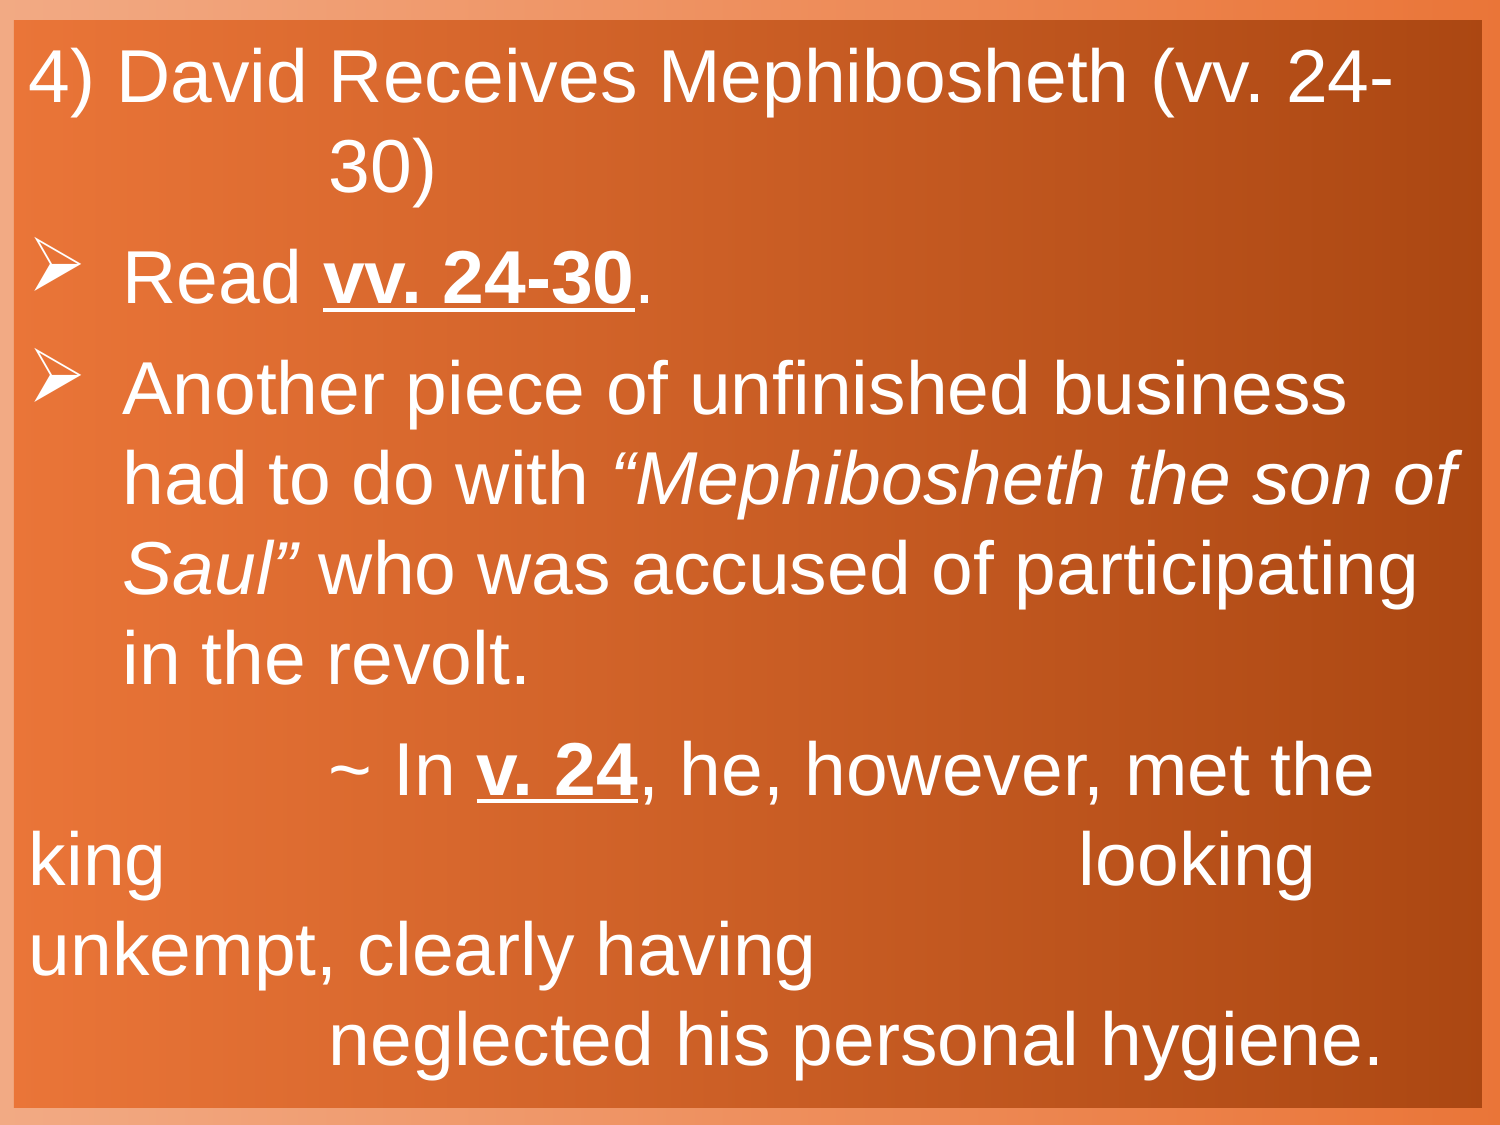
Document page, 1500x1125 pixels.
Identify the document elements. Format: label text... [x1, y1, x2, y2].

subtitle 4) David Receives Mephibosheth (vv. 24- 30) Read vv. 24-30. Another piece of unfinished business had to do with “Mephibosheth the son of Saul” who was accused of participating in the revolt. ~ In v. 24, he, however, met the king looking unkempt, clearly having neglected his personal hygiene. [13, 20, 1482, 1108]
